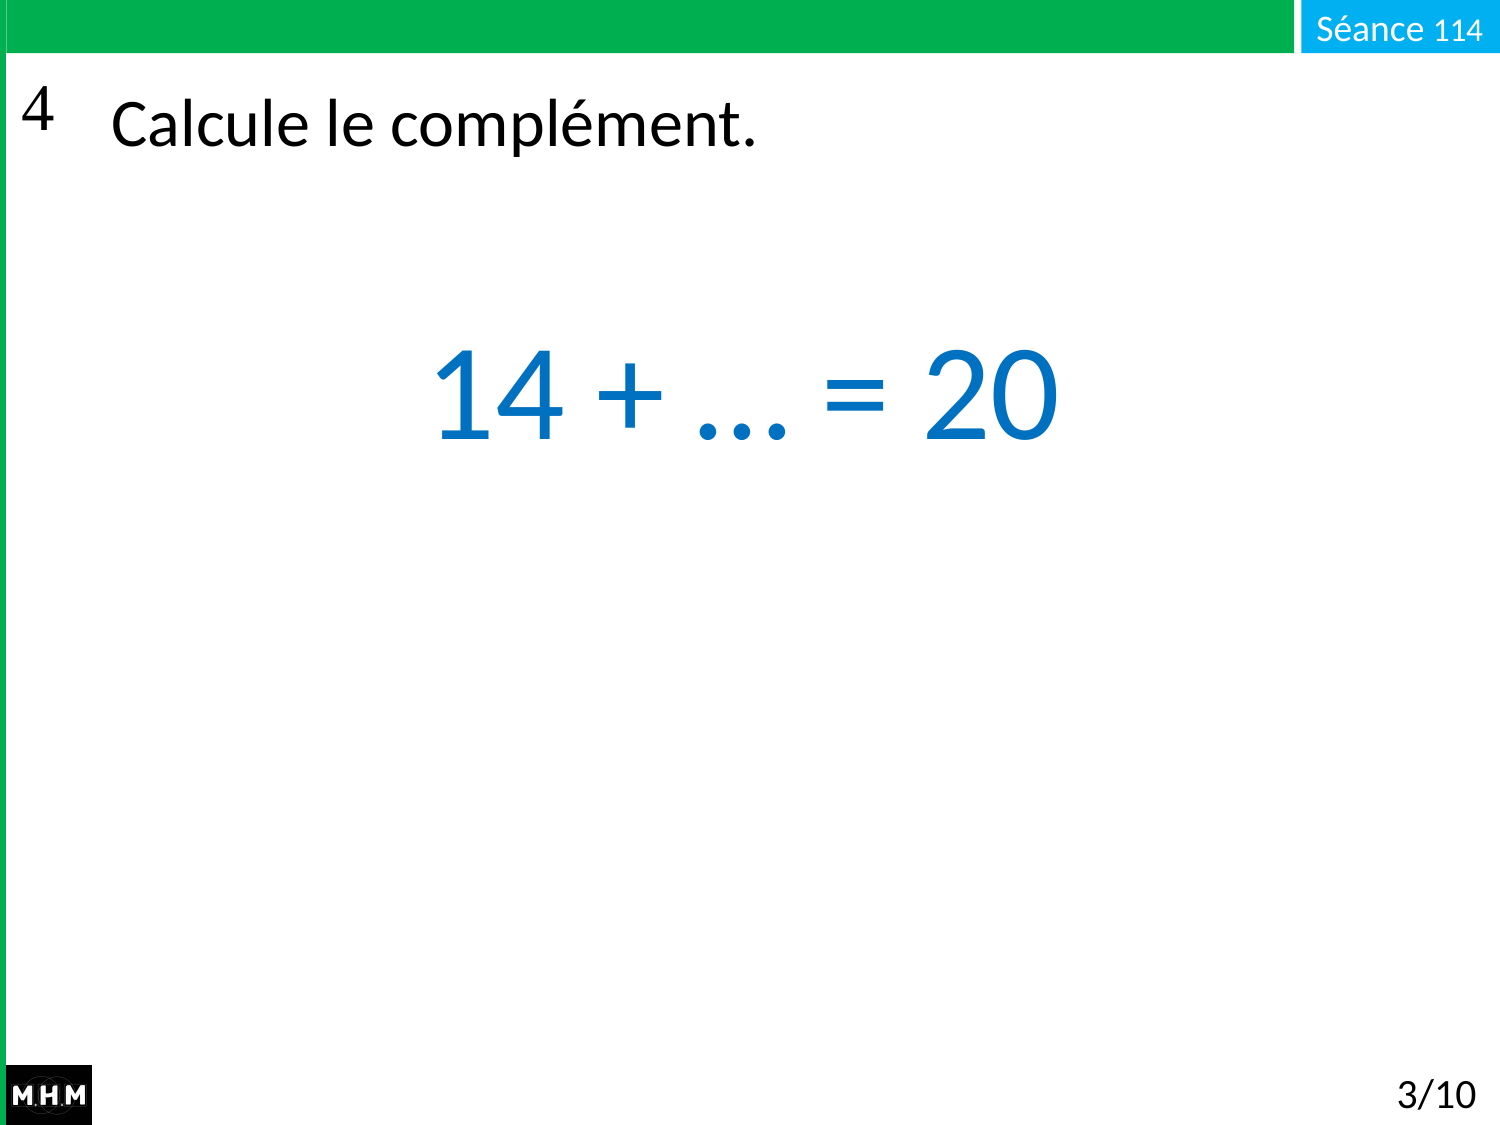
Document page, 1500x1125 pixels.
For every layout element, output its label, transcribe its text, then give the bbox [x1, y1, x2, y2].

list 3/10 [1373, 1064, 1500, 1125]
picture [6, 1065, 92, 1125]
title Calcule le complément. [96, 80, 1391, 170]
text_box 14 + … = 20 [396, 294, 1091, 475]
